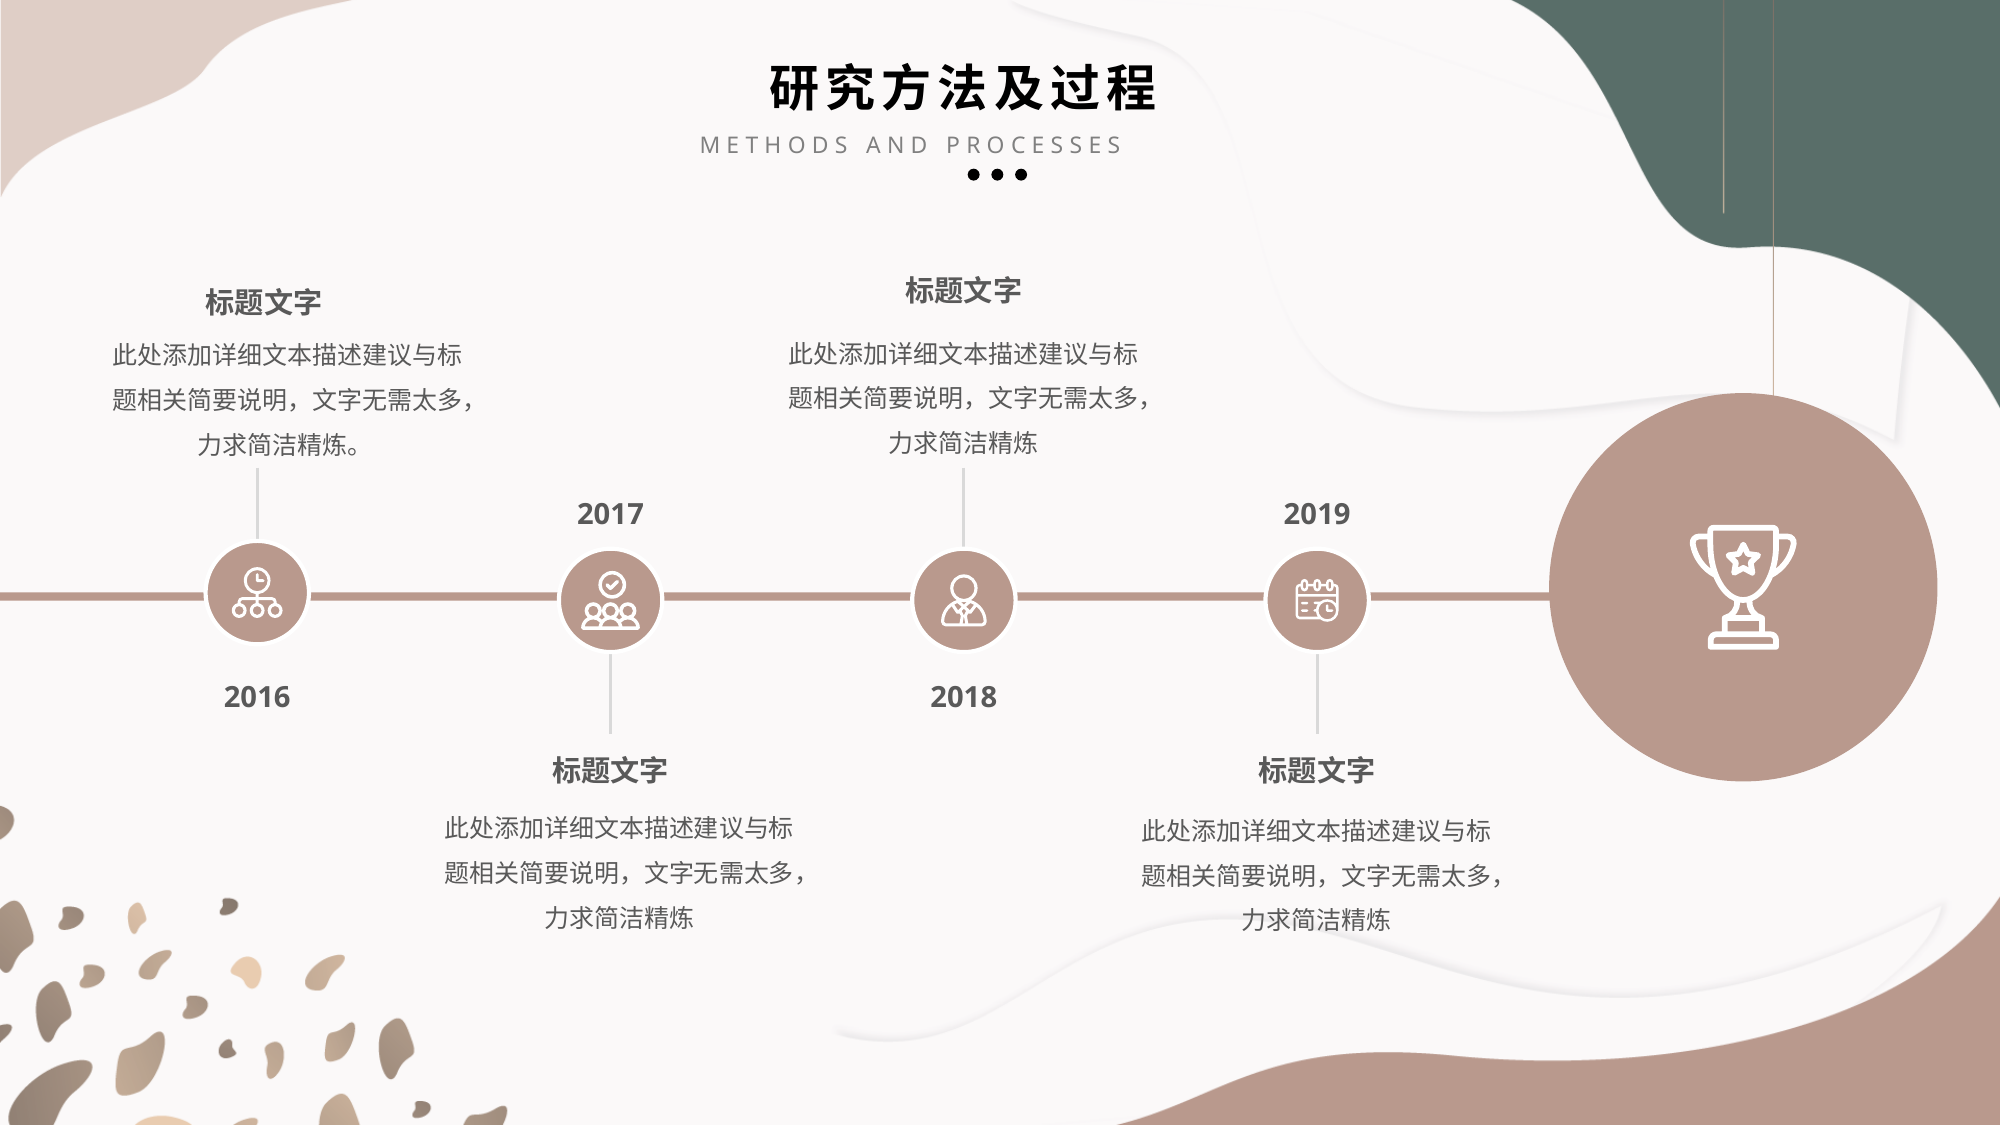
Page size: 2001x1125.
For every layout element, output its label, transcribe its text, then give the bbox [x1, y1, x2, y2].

text_box 2017 [577, 495, 645, 531]
text_box 2016 [223, 678, 291, 714]
text_box 标题文字 [1258, 751, 1376, 787]
text_box 此处添加详细文本描述建议与标题相关简要说明，文字无需太多，力求简洁精炼 [787, 323, 1141, 458]
text_box 标题文字 [205, 284, 323, 320]
text_box [663, 591, 911, 602]
text_box [1611, 455, 1876, 720]
text_box [310, 591, 558, 602]
text_box [1264, 547, 1370, 654]
text_box 标题文字 [551, 751, 670, 787]
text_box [1689, 524, 1798, 650]
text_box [231, 567, 283, 618]
text_box [557, 547, 664, 654]
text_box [1295, 578, 1339, 622]
text_box [1016, 591, 1265, 602]
text_box [1548, 392, 1939, 783]
picture [940, 574, 987, 627]
text_box 2019 [1283, 495, 1351, 531]
text_box 此处添加详细文本描述建议与标题相关简要说明，文字无需太多，力求简洁精炼。 [111, 324, 465, 460]
text_box [911, 547, 1017, 654]
text_box [204, 539, 311, 646]
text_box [699, 56, 1301, 181]
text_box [581, 570, 640, 630]
text_box 此处添加详细文本描述建议与标题相关简要说明，文字无需太多，力求简洁精炼 [442, 797, 796, 933]
text_box 标题文字 [905, 272, 1023, 308]
text_box 2018 [930, 678, 998, 714]
text_box [0, 591, 205, 602]
text_box 此处添加详细文本描述建议与标题相关简要说明，文字无需太多，力求简洁精炼 [1140, 800, 1494, 935]
picture [0, 0, 2000, 1125]
text_box [1370, 591, 1612, 602]
